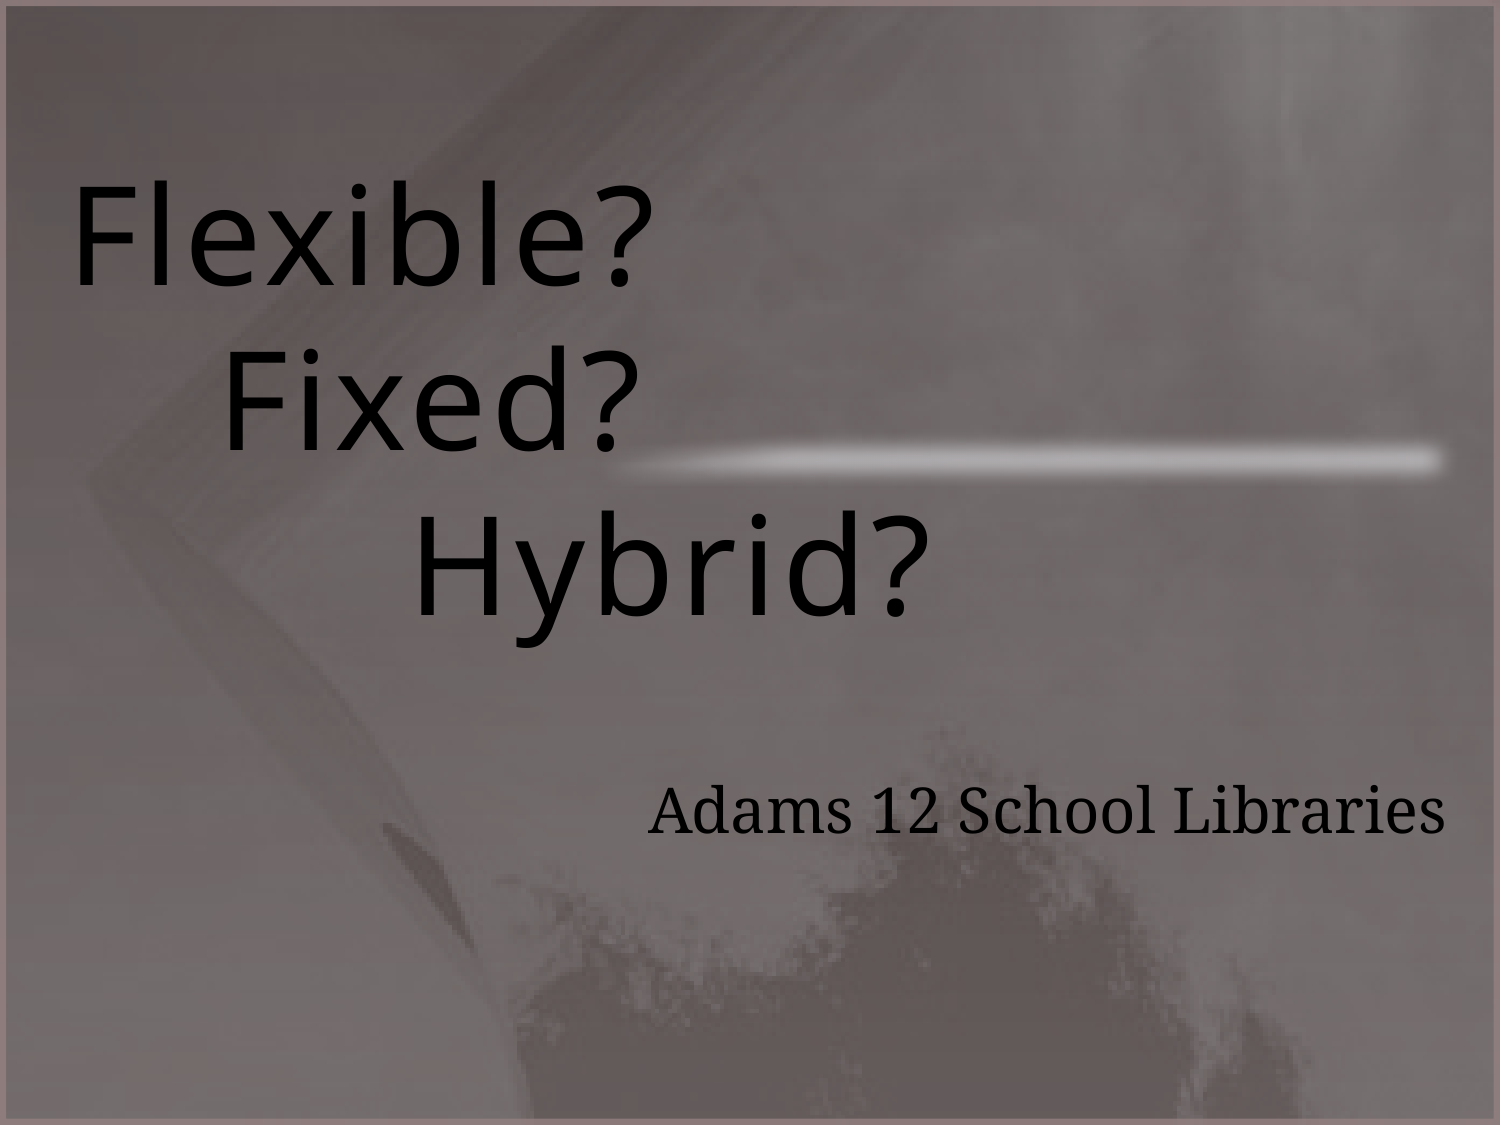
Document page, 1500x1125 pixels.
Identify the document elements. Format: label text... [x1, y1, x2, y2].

title Flexible? Fixed? Hybrid? [52, 137, 1448, 650]
subtitle Adams 12 School Libraries [624, 762, 1463, 925]
